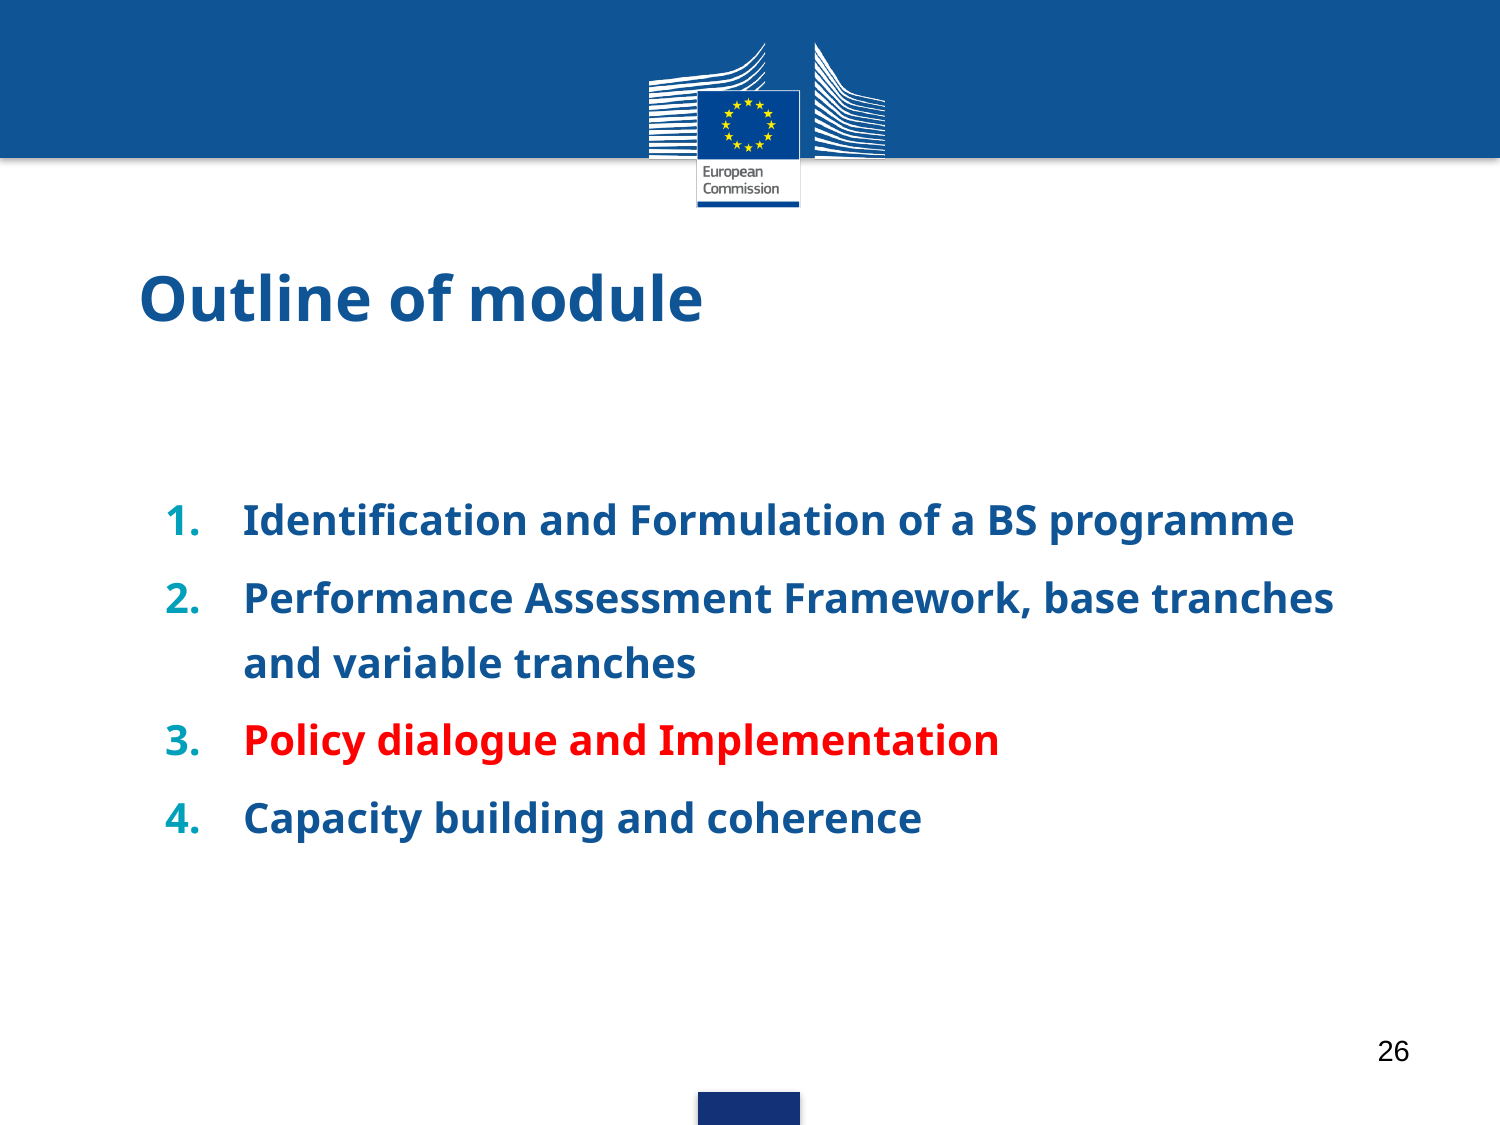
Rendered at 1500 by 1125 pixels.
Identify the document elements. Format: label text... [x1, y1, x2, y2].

picture [649, 42, 885, 208]
list Identification and Formulation of a BS programme Performance Assessment Framework, base tranches and variable tranches Policy dialogue and Implementation Capacity building and coherence [75, 408, 1425, 1047]
slide_number 26 [1074, 1024, 1425, 1103]
title Outline of module [64, 219, 1415, 374]
